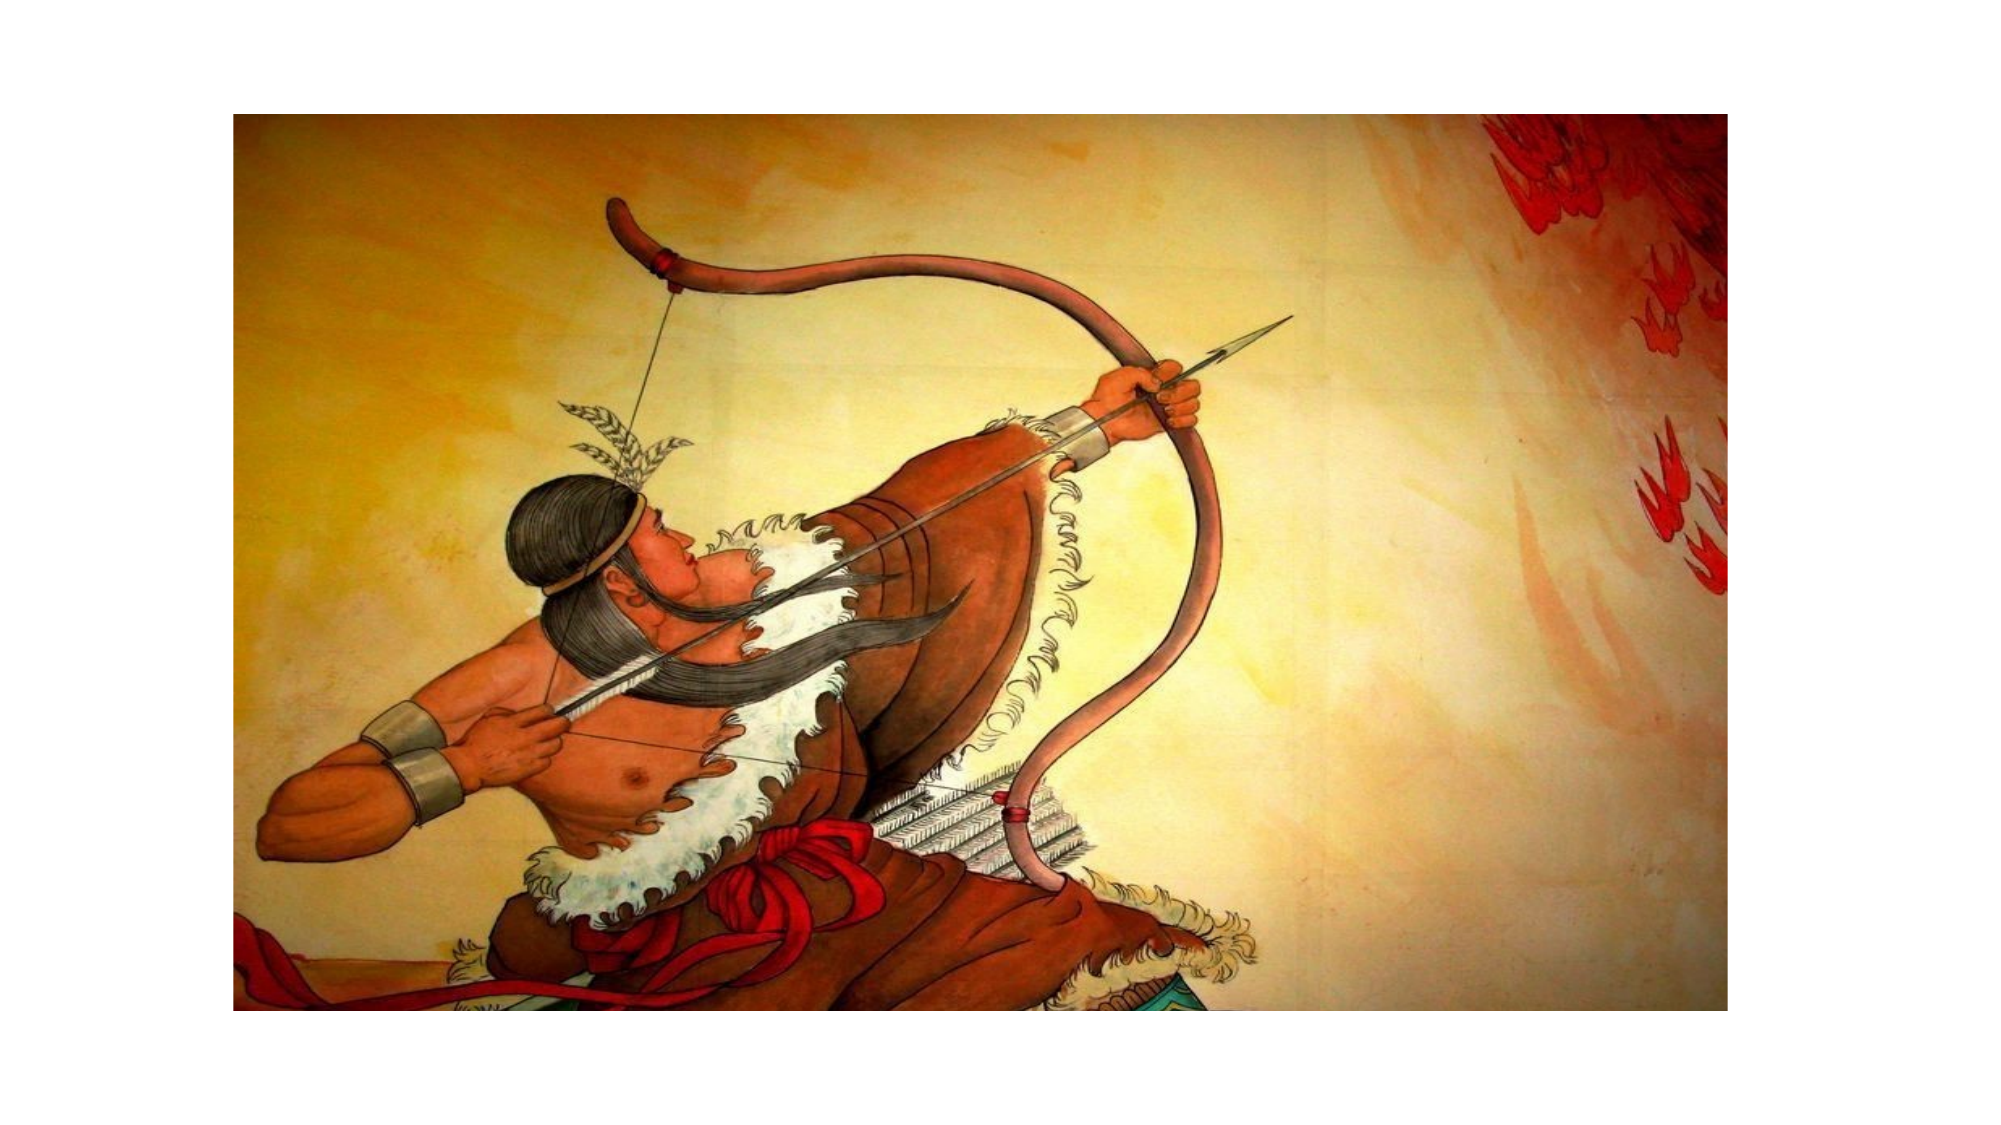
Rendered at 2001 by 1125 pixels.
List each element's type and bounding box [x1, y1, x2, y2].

picture [233, 114, 1728, 1011]
